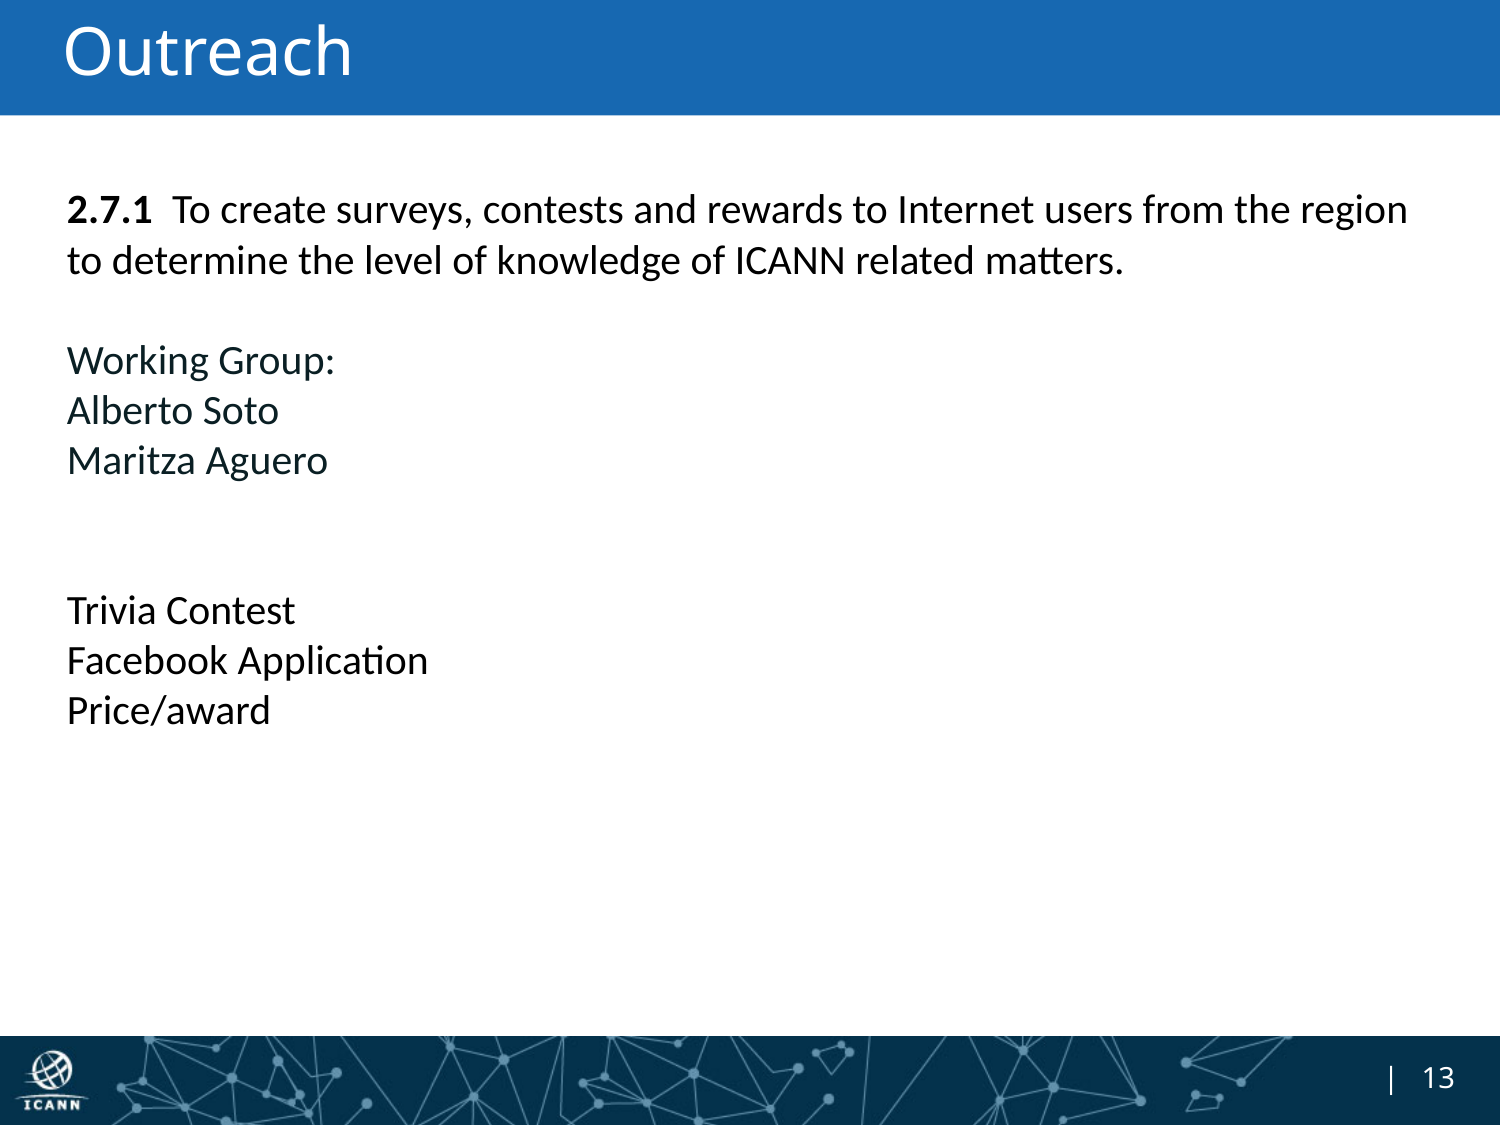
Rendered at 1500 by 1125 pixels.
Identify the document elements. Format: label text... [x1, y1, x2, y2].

picture [0, 1036, 1500, 1125]
title Outreach [0, 0, 1500, 116]
text_box 2.7.1 To create surveys, contests and rewards to Internet users from the region to determine the level of knowledge of ICANN related matters. Working Group: Alberto Soto Maritza Aguero Trivia Contest Facebook Application Price/award [52, 174, 1443, 985]
